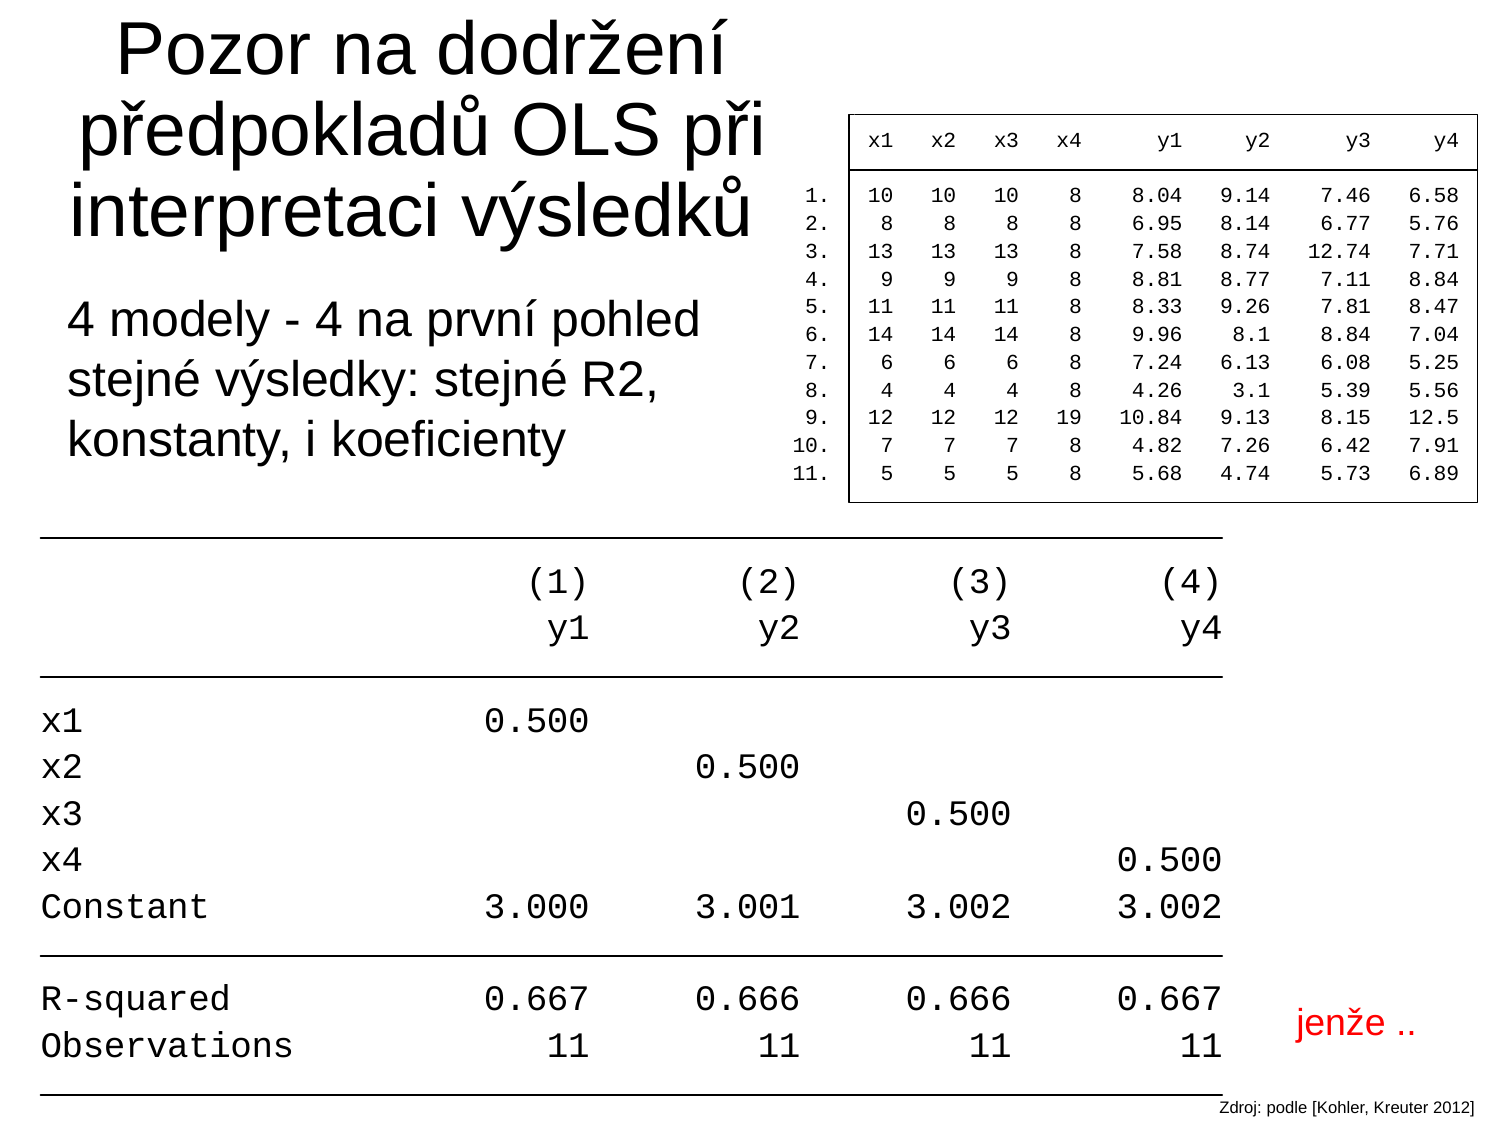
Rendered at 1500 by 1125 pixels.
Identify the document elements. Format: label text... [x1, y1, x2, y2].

picture [33, 470, 1243, 1121]
text_box jenže .. [1281, 990, 1459, 1050]
text_box 4 modely - 4 na první pohled stejné výsledky: stejné R2, konstanty, i koeficienty [53, 278, 750, 469]
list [775, 101, 1500, 519]
text_box Zdroj: podle [Kohler, Kreuter 2012] [1246, 1089, 1500, 1124]
title Pozor na dodržení předpokladů OLS při interpretaci výsledků [0, 19, 845, 244]
